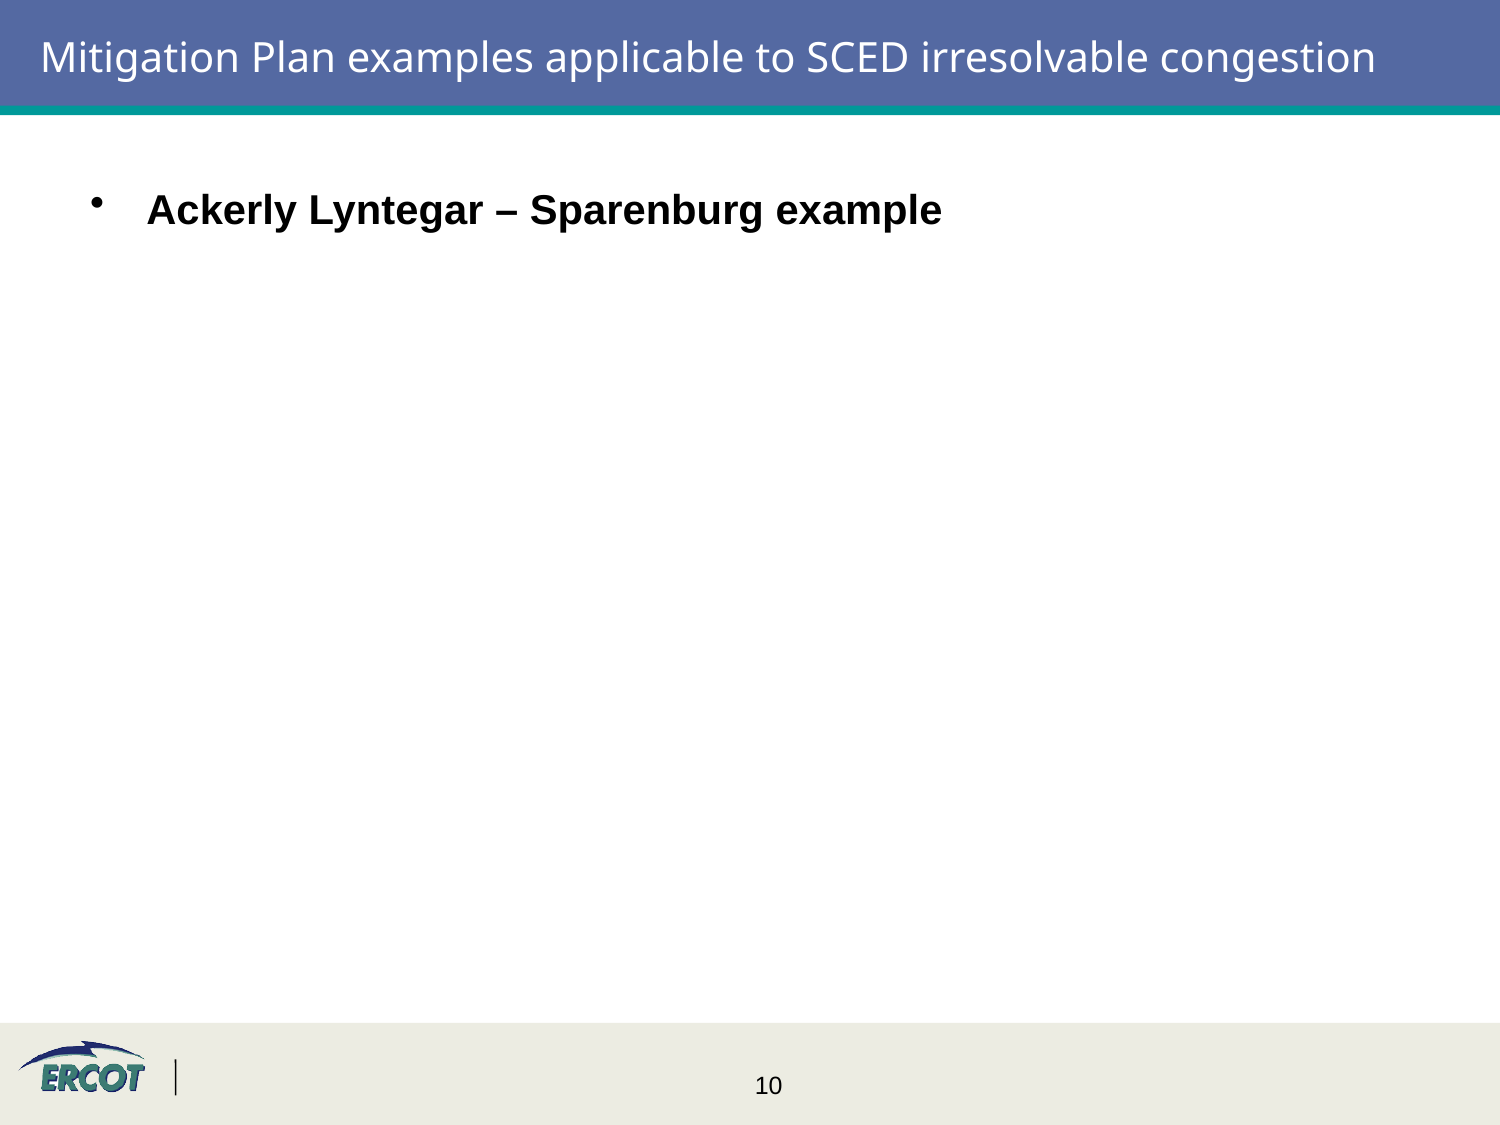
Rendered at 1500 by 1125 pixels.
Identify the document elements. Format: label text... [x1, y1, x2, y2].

list Ackerly Lyntegar – Sparenburg example [74, 174, 1426, 951]
picture [10, 1031, 151, 1111]
title Mitigation Plan examples applicable to SCED irresolvable congestion [24, 0, 1451, 113]
